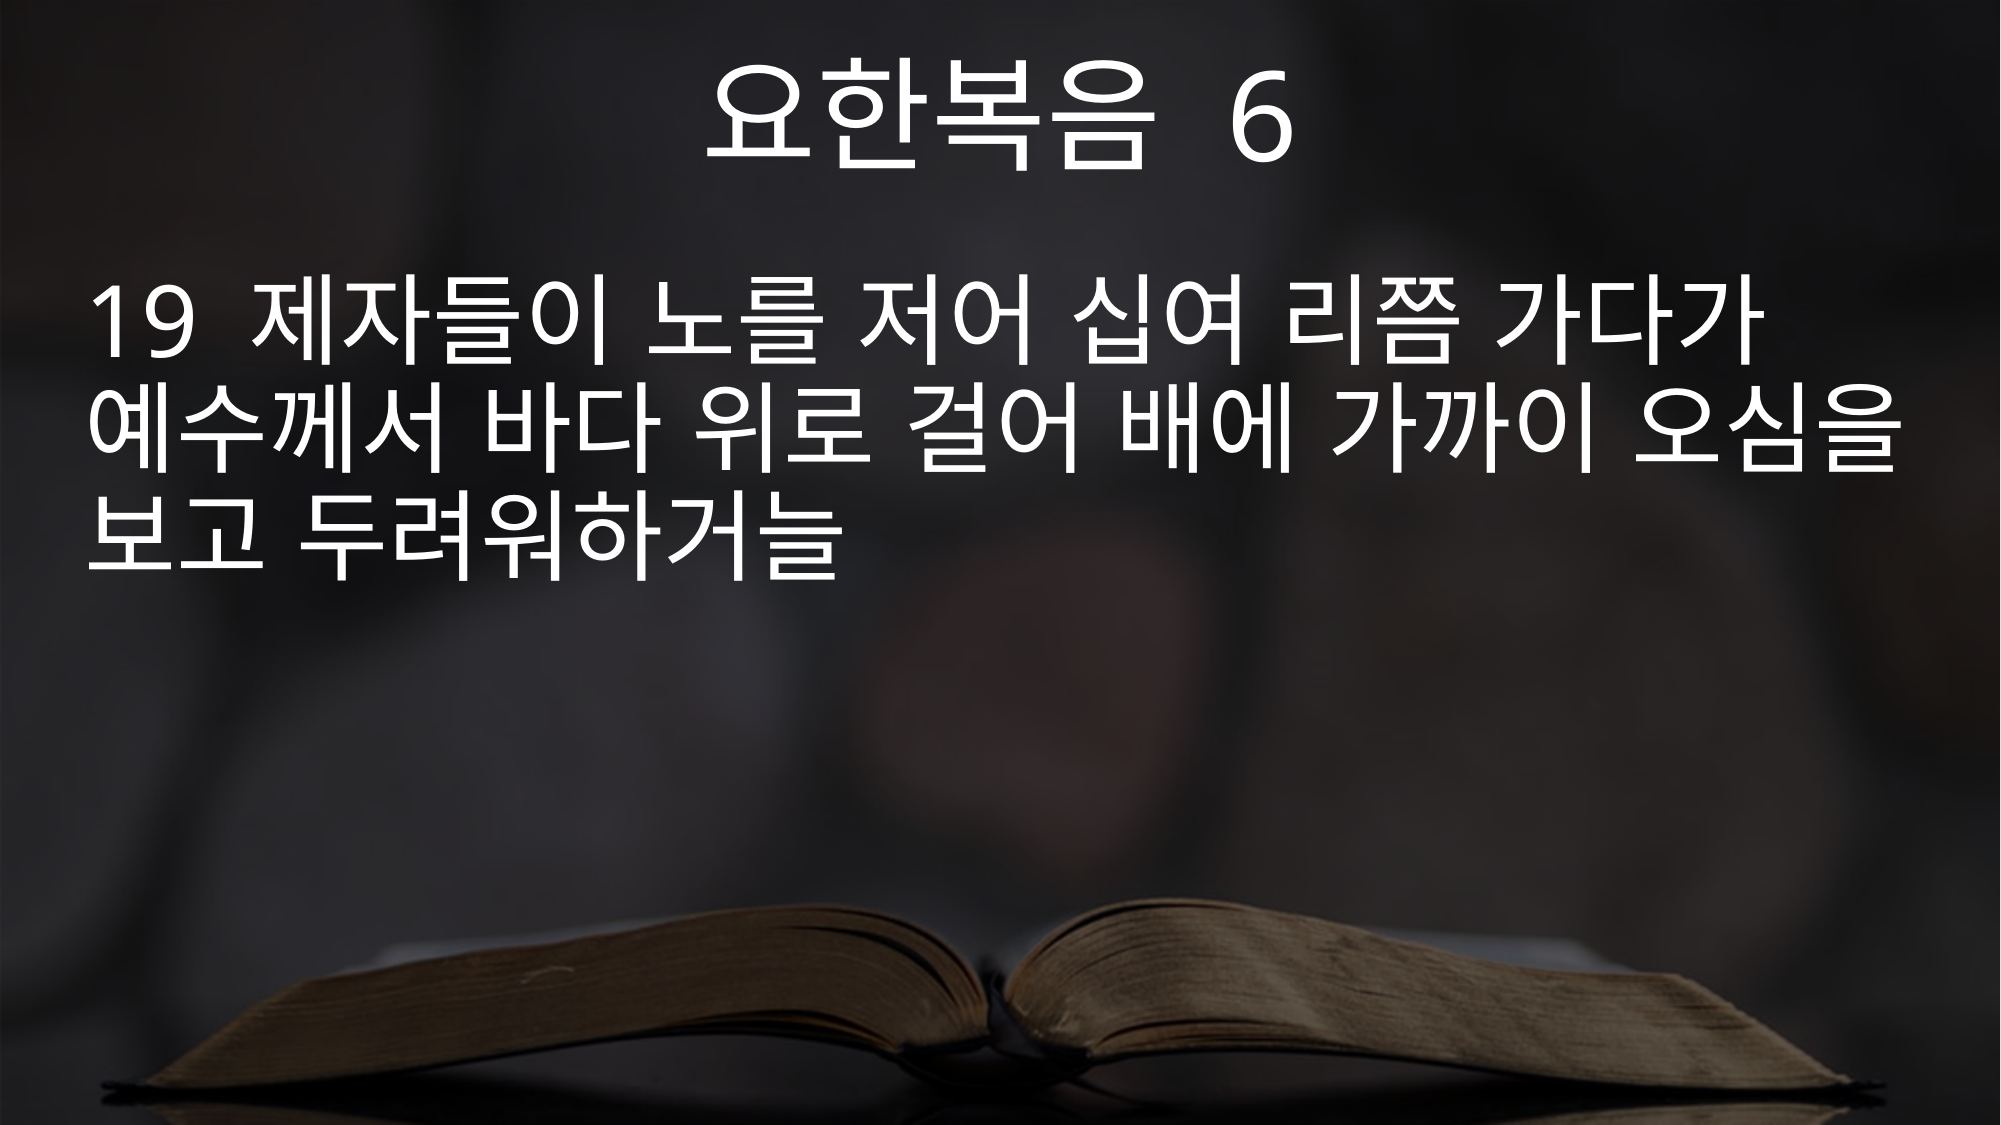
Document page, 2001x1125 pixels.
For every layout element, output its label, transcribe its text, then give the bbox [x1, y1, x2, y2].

picture [0, 0, 2001, 1125]
footer 요한복음 6 [0, 32, 2000, 192]
list 19 제자들이 노를 저어 십여 리쯤 가다가 예수께서 바다 위로 걸어 배에 가까이 오심을 보고 두려워하거늘 [69, 263, 1953, 423]
